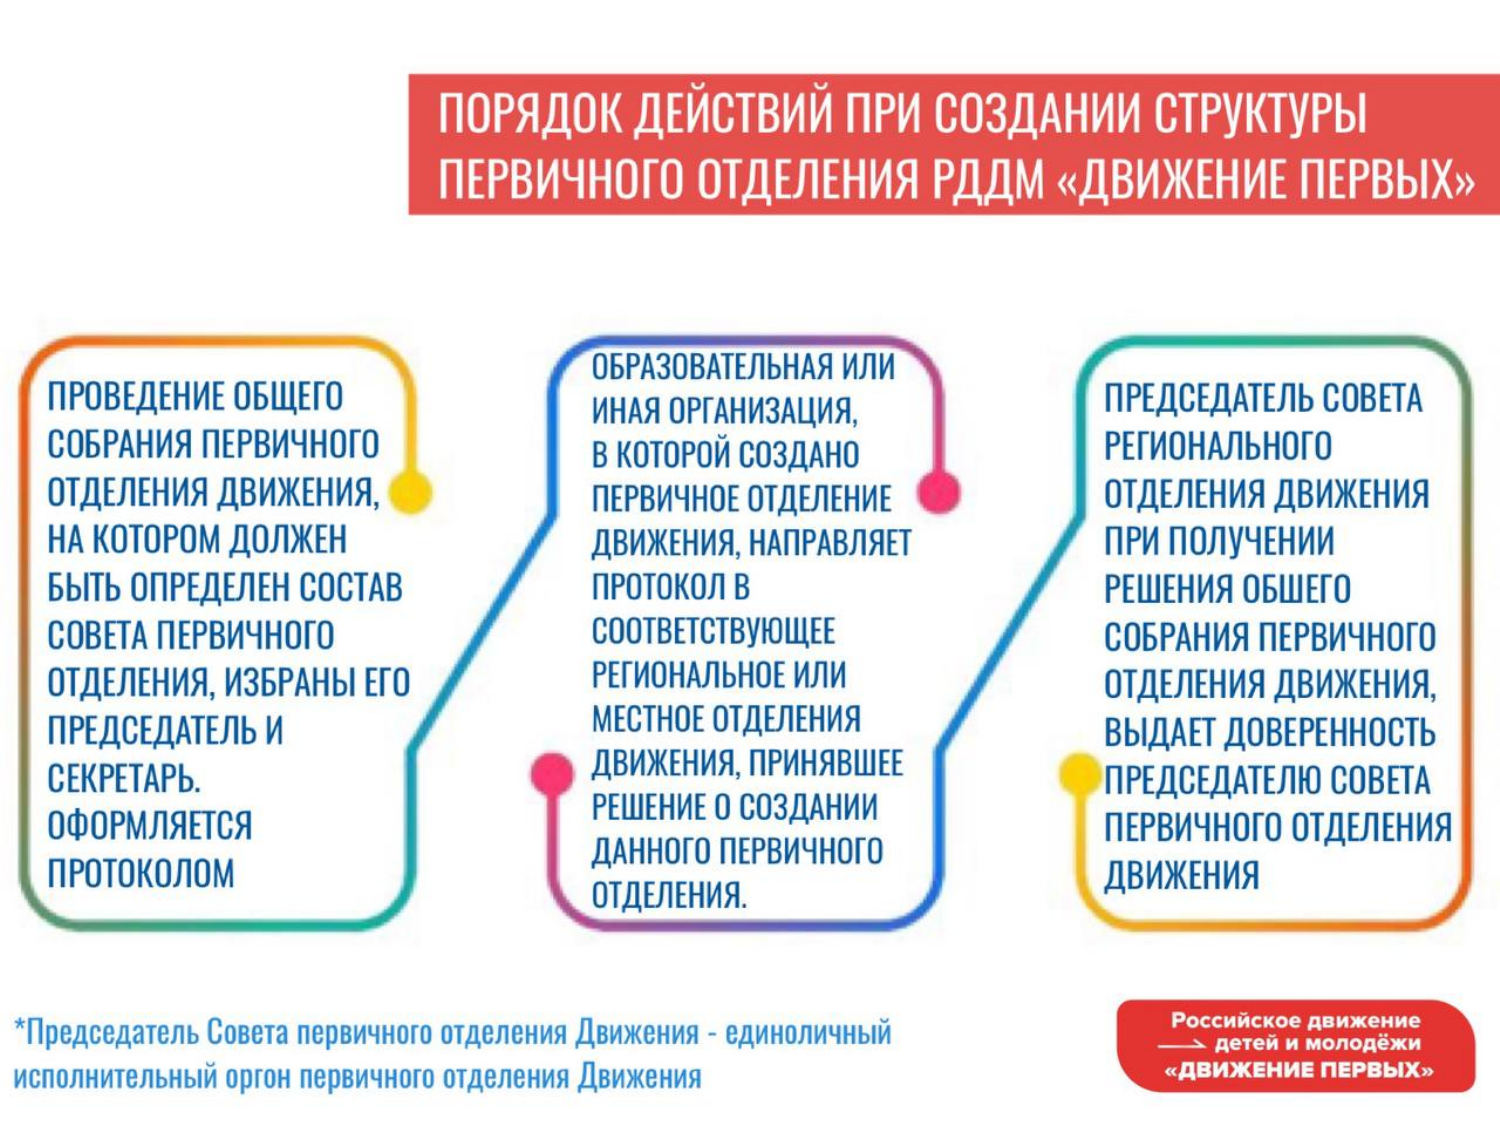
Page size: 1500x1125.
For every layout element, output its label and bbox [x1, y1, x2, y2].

list [0, 0, 1500, 1125]
